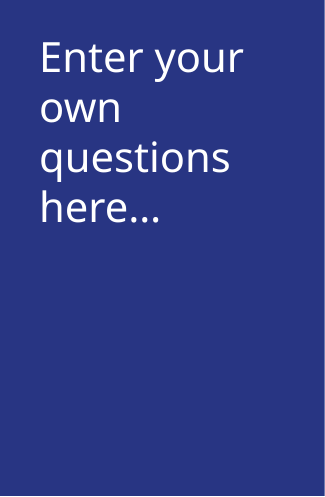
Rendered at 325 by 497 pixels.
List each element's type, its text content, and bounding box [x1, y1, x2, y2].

text_box Enter your own questions here… [24, 23, 308, 238]
